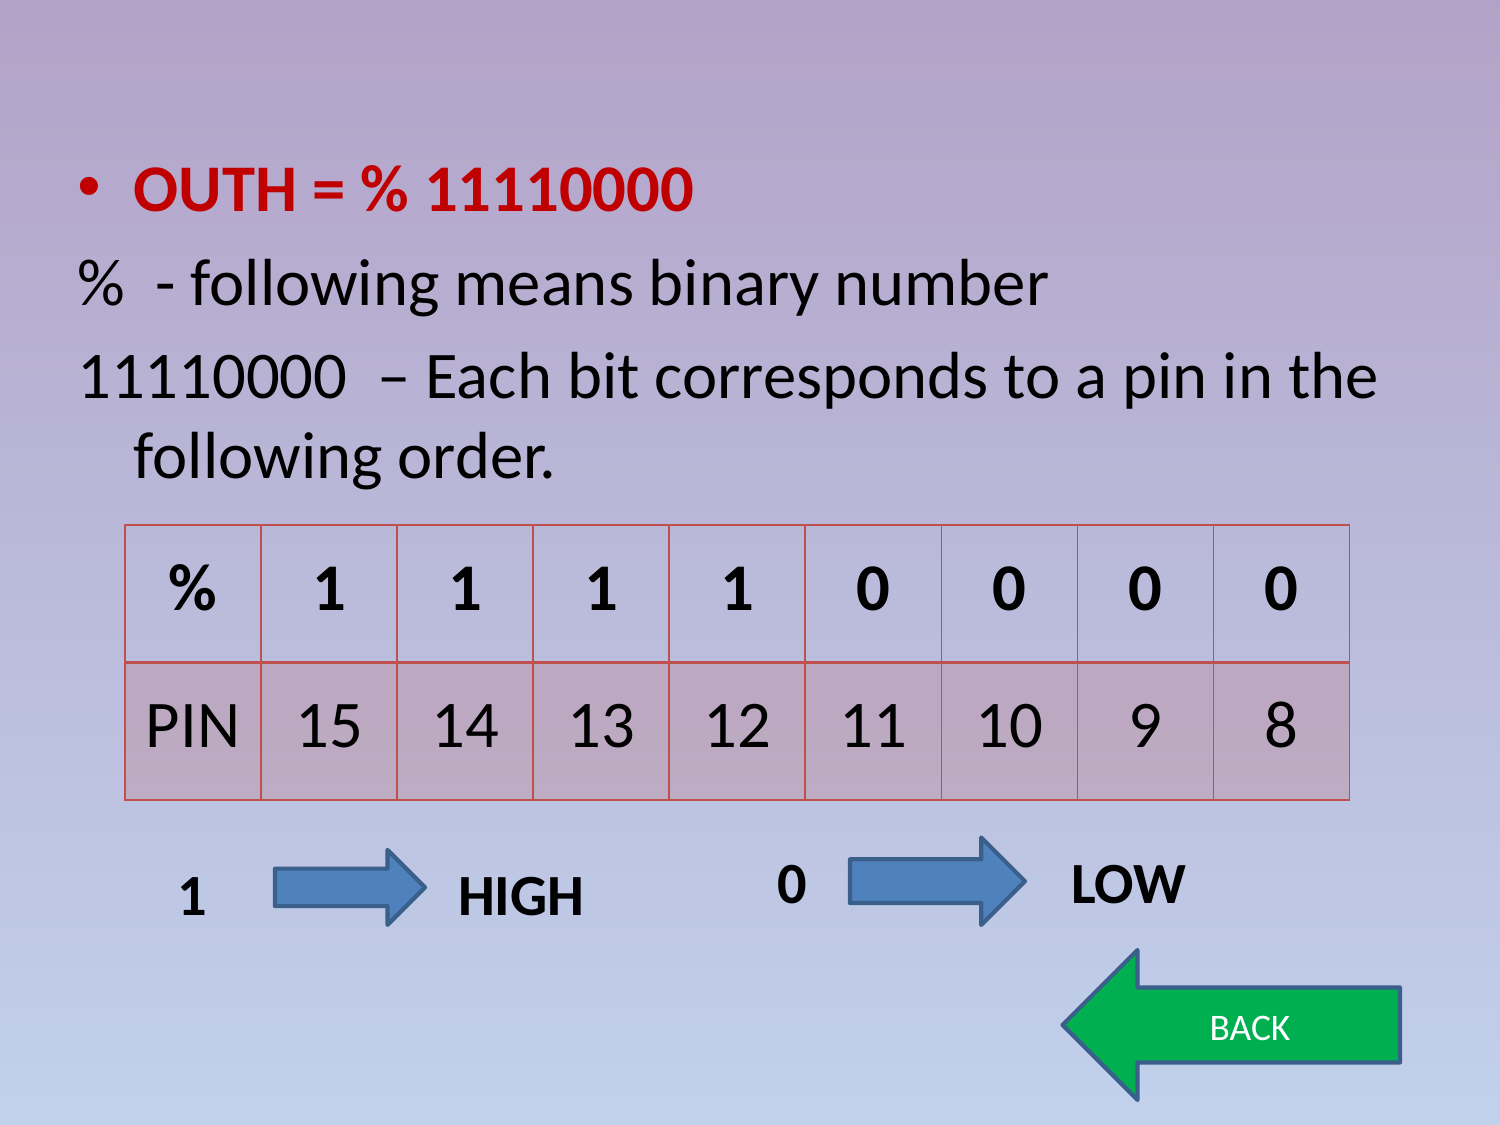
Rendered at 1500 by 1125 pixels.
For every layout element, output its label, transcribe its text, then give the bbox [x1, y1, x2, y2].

table_header 1 [670, 526, 804, 661]
text_box [847, 835, 1028, 927]
text_box 1 HIGH [162, 849, 713, 935]
table_header 0 [1214, 526, 1349, 661]
table_header % [126, 526, 260, 661]
table_header 1 [534, 526, 668, 661]
table_header 1 [398, 526, 532, 661]
table_cell 12 [670, 664, 804, 799]
table_header 0 [806, 526, 941, 661]
table_header 1 [262, 526, 396, 661]
text_box [272, 847, 428, 927]
text_box BACK [1060, 948, 1403, 1102]
list OUTH = % 11110000 % - following means binary number 11110000 – Each bit corresponds to a pin in the following order. [62, 137, 1425, 1005]
table_cell 15 [262, 664, 396, 799]
table_cell 14 [398, 664, 532, 799]
table_header 0 [942, 526, 1077, 661]
table_cell 10 [942, 664, 1077, 799]
text_box 0 LOW [762, 837, 979, 923]
table_header 0 [1078, 526, 1213, 661]
table_cell 9 [1078, 664, 1213, 799]
table_cell PIN [126, 664, 260, 799]
table_cell 8 [1214, 664, 1349, 799]
text_box 0 LOW [985, 837, 1300, 923]
table_cell 13 [534, 664, 668, 799]
table_cell 11 [806, 664, 941, 799]
